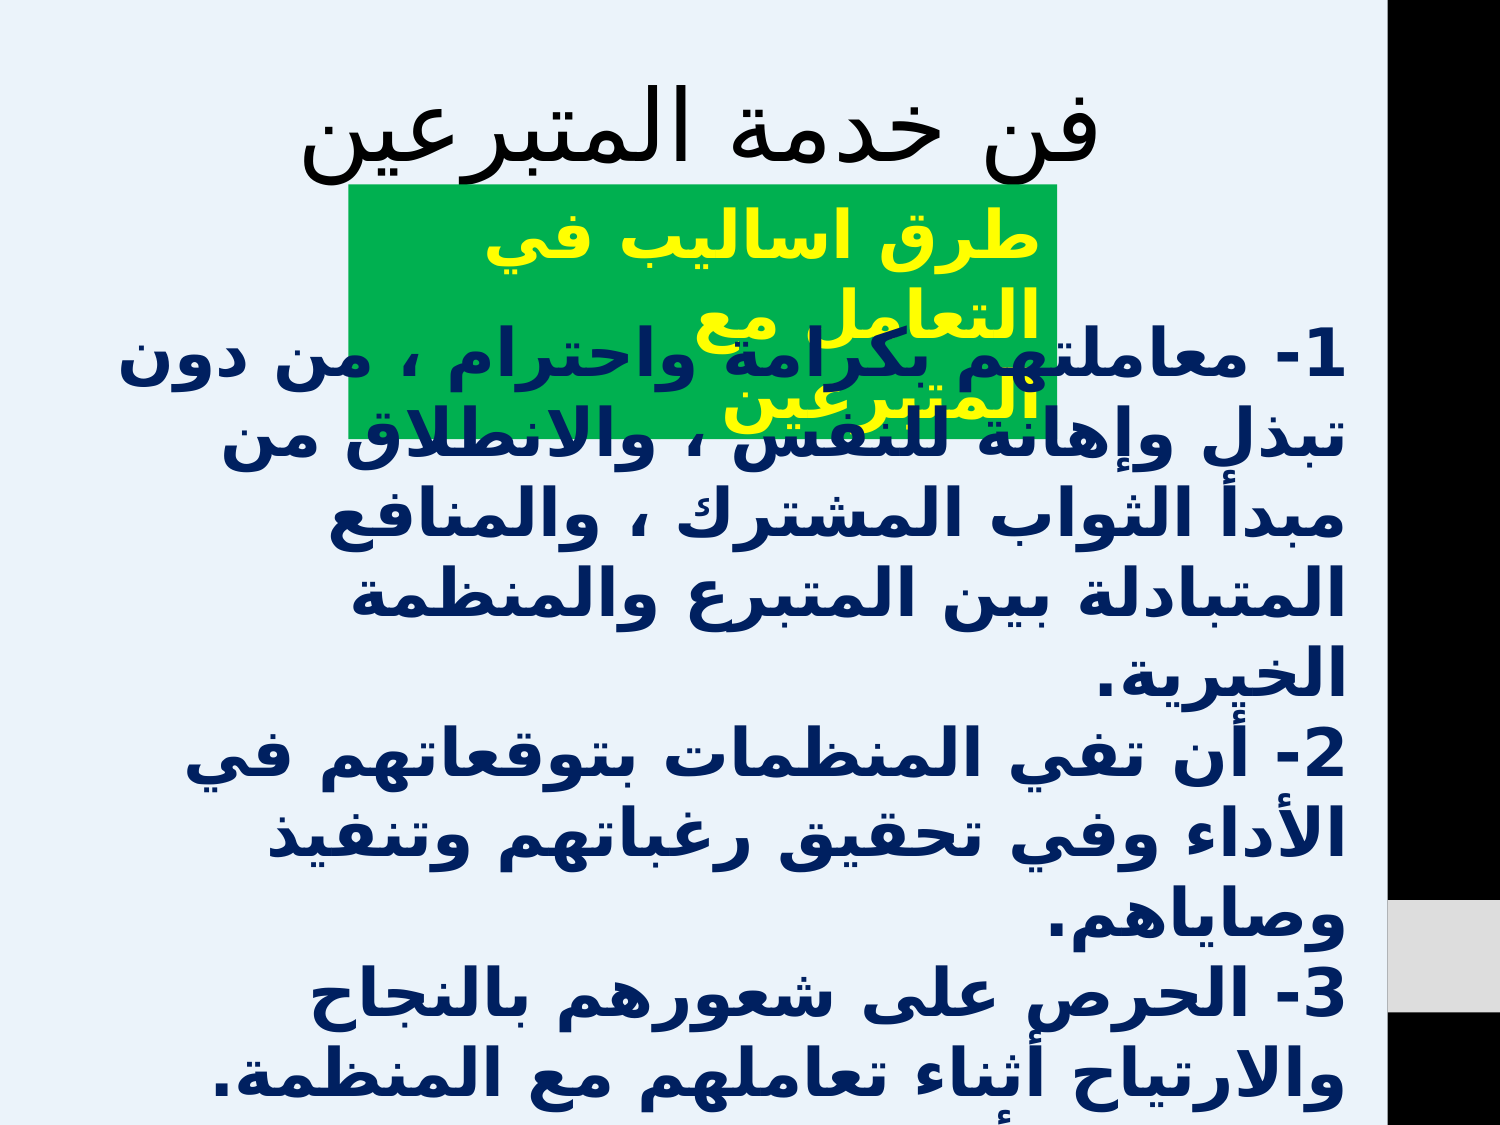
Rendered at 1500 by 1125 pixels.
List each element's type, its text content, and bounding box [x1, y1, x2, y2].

text_box طرق اساليب في التعامل مع المتبرعين [348, 184, 1058, 302]
text_box 1- معاملتهم بكرامة واحترام ، من دون تبذل وإهانة للنفس ، والانطلاق من مبدأ الثواب المشترك ، والمنافع المتبادلة بين المتبرع والمنظمة الخيرية. 2- أن تفي المنظمات بتوقعاتهم في الأداء وفي تحقيق رغباتهم وتنفيذ وصاياهم. 3- الحرص على شعورهم بالنجاح والارتياح أثناء تعاملهم مع المنظمة. 4- احترام أوقاتهم وقدراتهم وخبراتهم. 5- تقديم مساعدة المنظمة عند حاجتهم إليها. [100, 302, 1365, 1125]
text_box فن خدمة المتبرعين [218, 54, 1152, 190]
